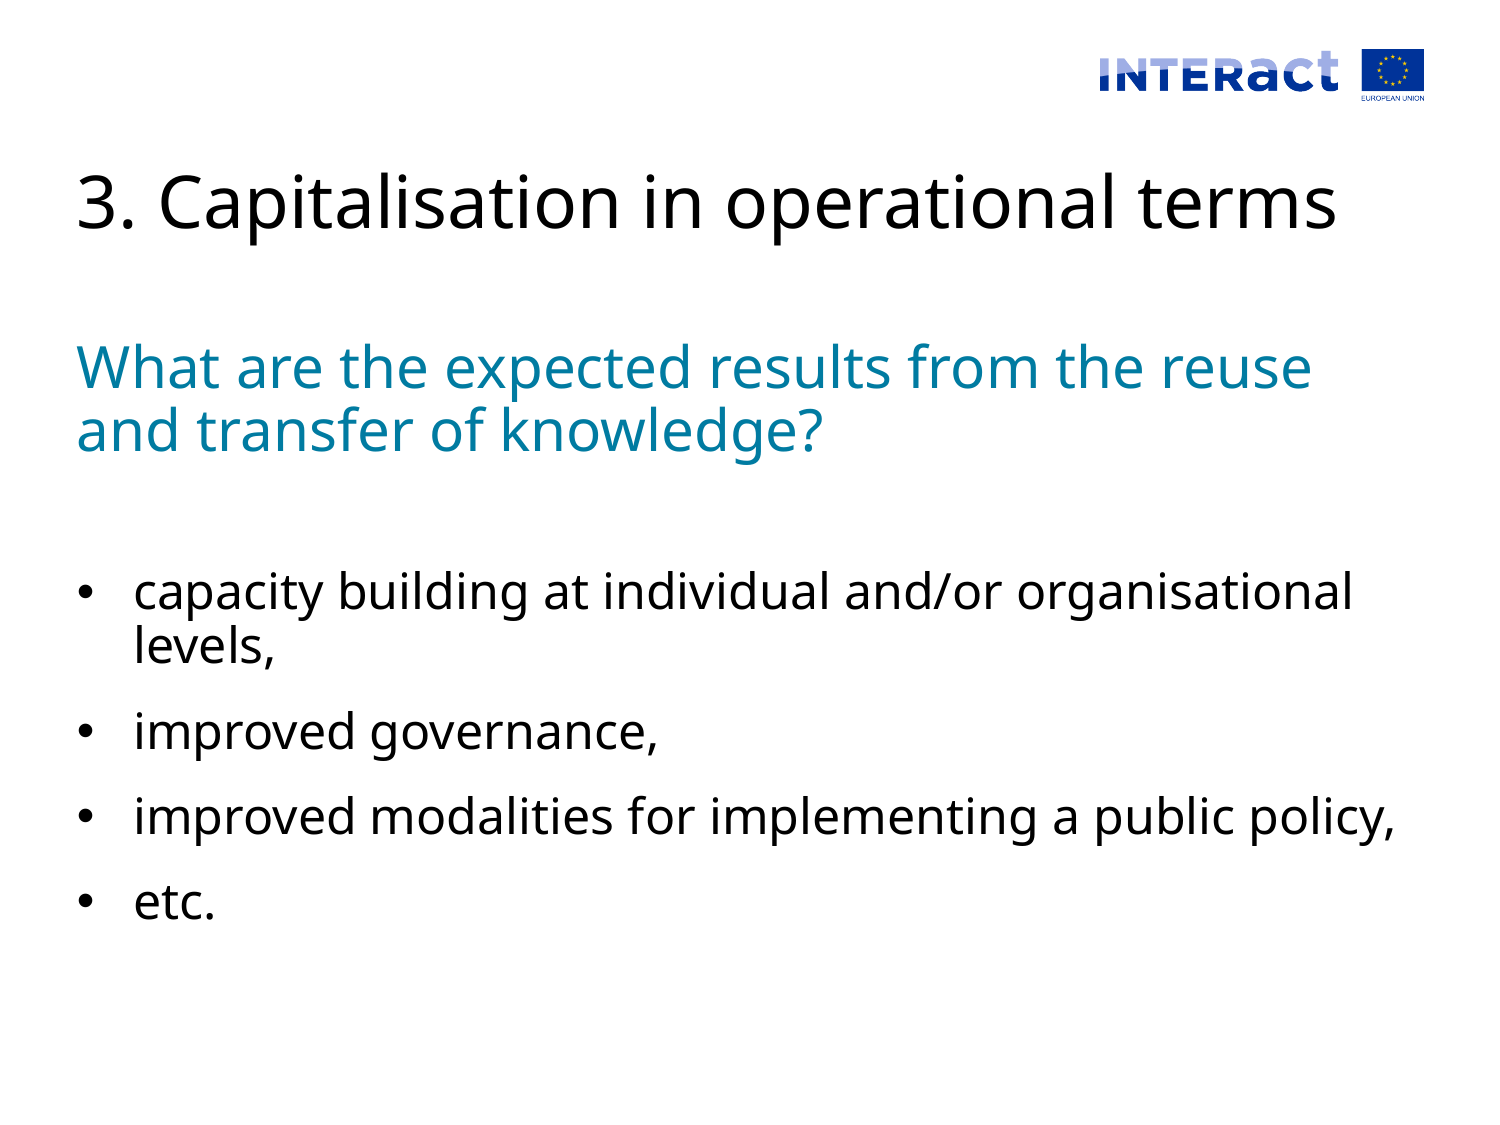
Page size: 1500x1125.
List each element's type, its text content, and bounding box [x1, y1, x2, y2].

text_box 3. Capitalisation in operational terms [76, 165, 1424, 244]
picture [1100, 49, 1424, 101]
list What are the expected results from the reuse and transfer of knowledge? capacity building at individual and/or organisational levels, improved governance, improved modalities for implementing a public policy, etc. [76, 338, 1424, 1035]
